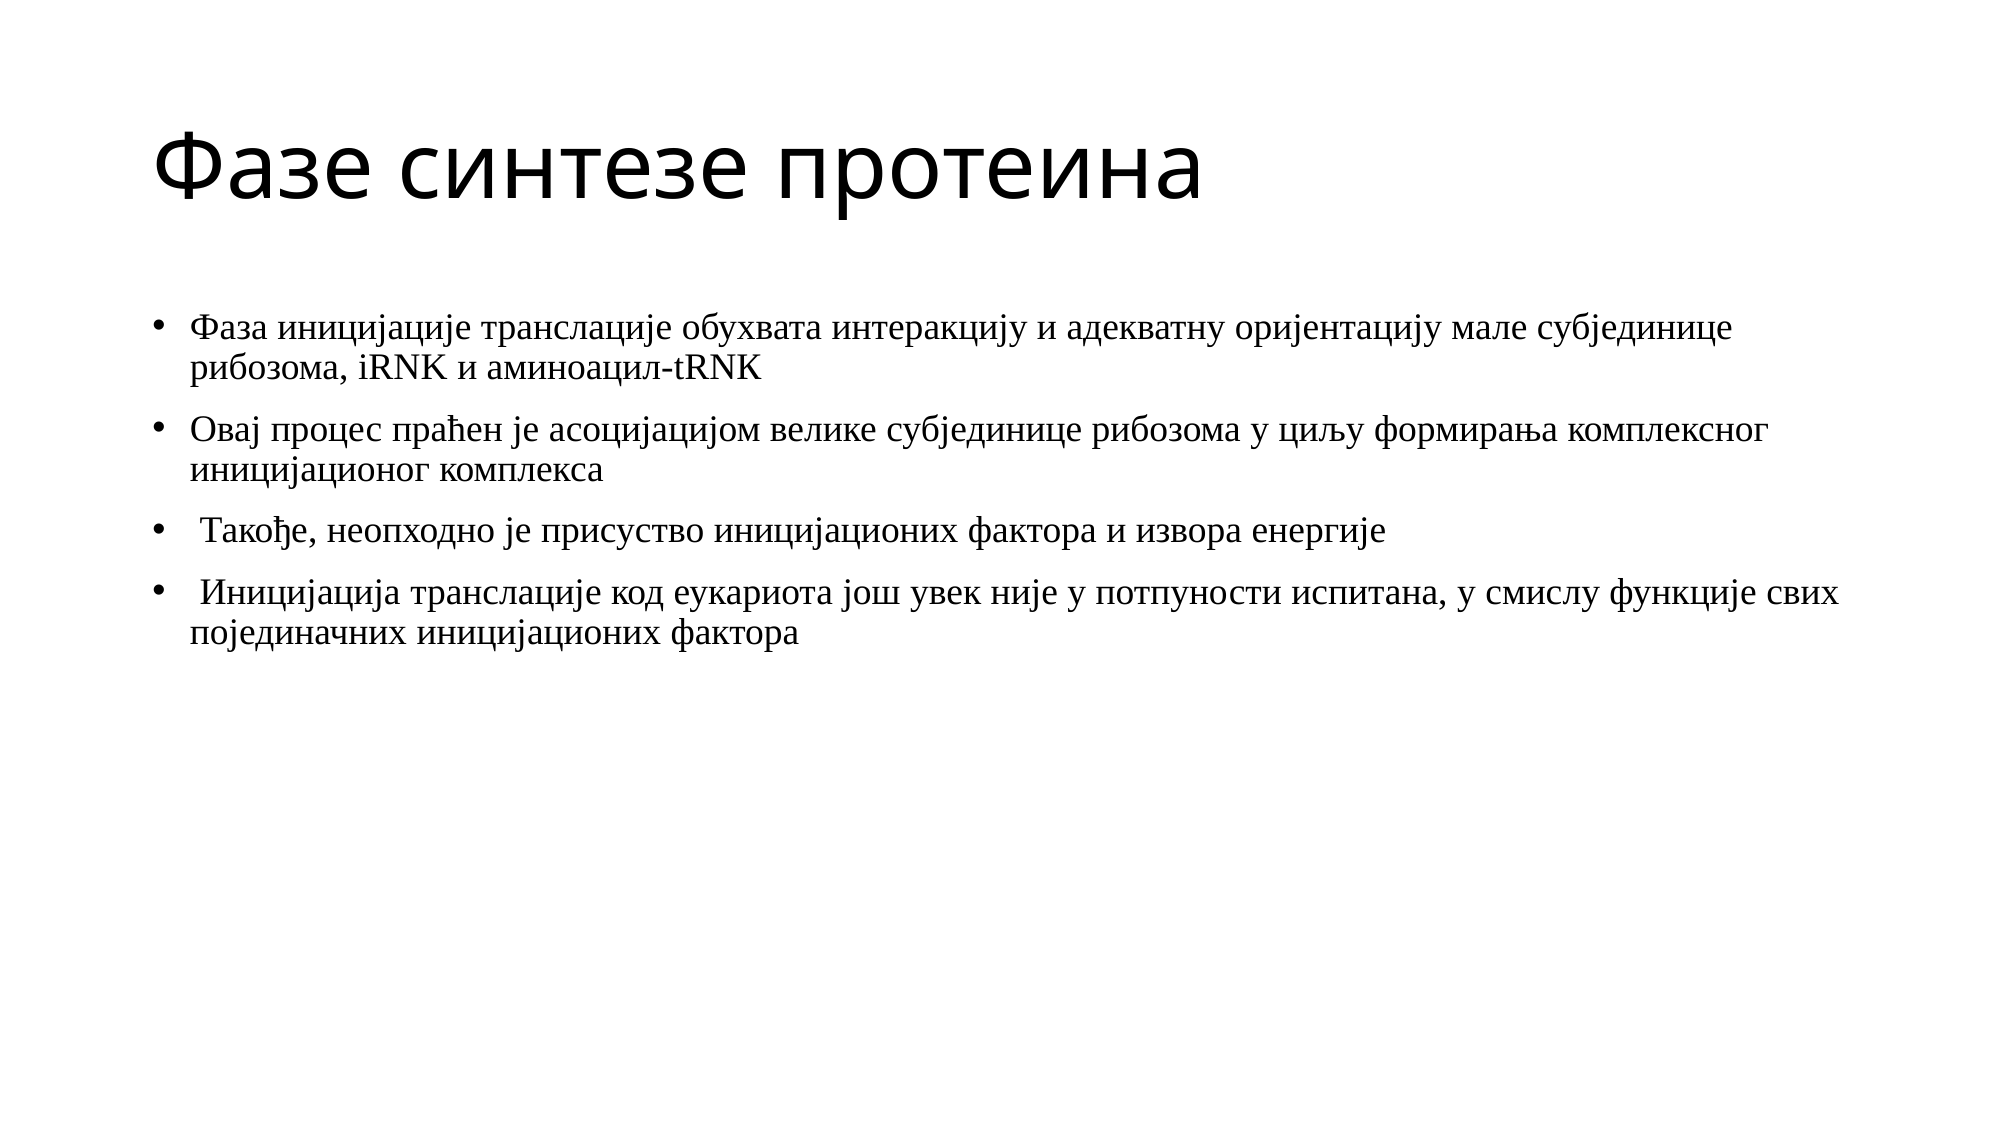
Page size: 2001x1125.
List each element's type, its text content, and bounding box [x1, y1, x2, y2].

title Фазе синтезе протеина [137, 59, 1863, 278]
list Фаза иницијације транслације обухвата интеракцију и адекватну оријентацију мале субјединице рибозома, iRNK и аминоацил-tRNК Овај процес праћен је асоцијацијом велике субјединице рибозома у циљу формирања комплексног иницијационог комплекса Такође, неопходно је присуство иницијационих фактора и извора енергије Иницијација транслације код еукариота још увек није у потпуности испитана, у смислу функције свих појединачних иницијационих фактора [137, 299, 1863, 1014]
